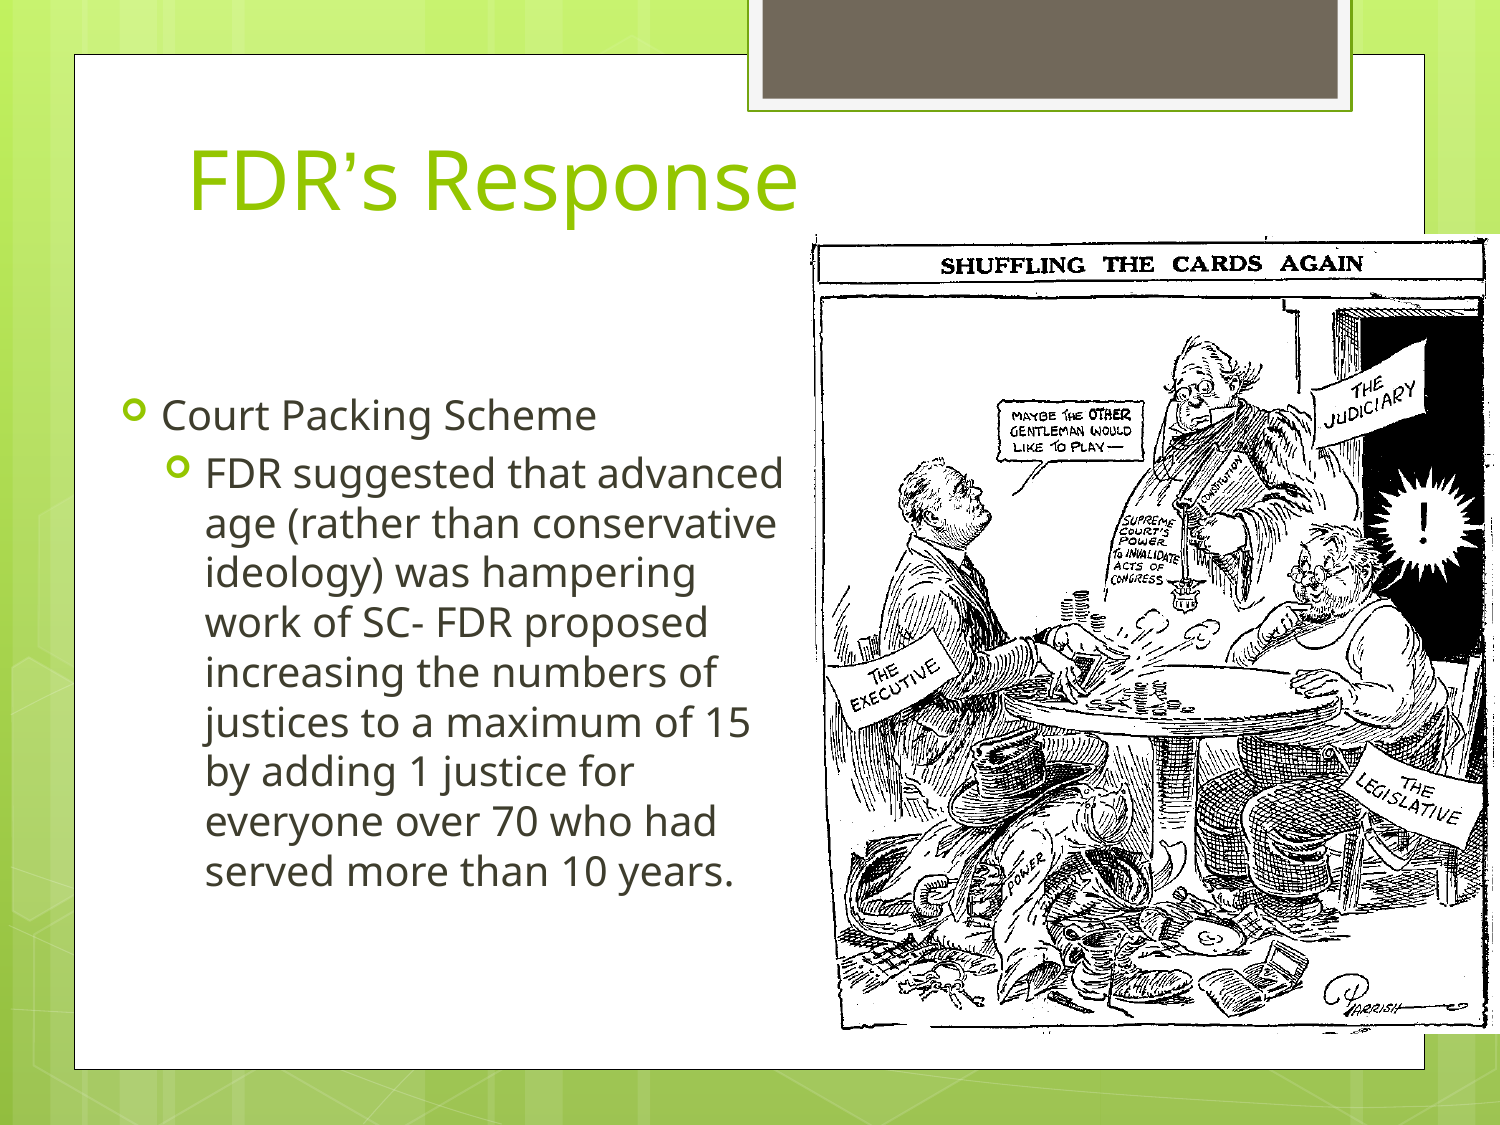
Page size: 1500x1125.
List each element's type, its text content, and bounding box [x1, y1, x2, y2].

picture [809, 233, 1500, 1034]
title FDR’s Response [171, 84, 1324, 235]
list Court Packing Scheme FDR suggested that advanced age (rather than conservative ideology) was hampering work of SC- FDR proposed increasing the numbers of justices to a maximum of 15 by adding 1 justice for everyone over 70 who had served more than 10 years. [95, 381, 804, 957]
